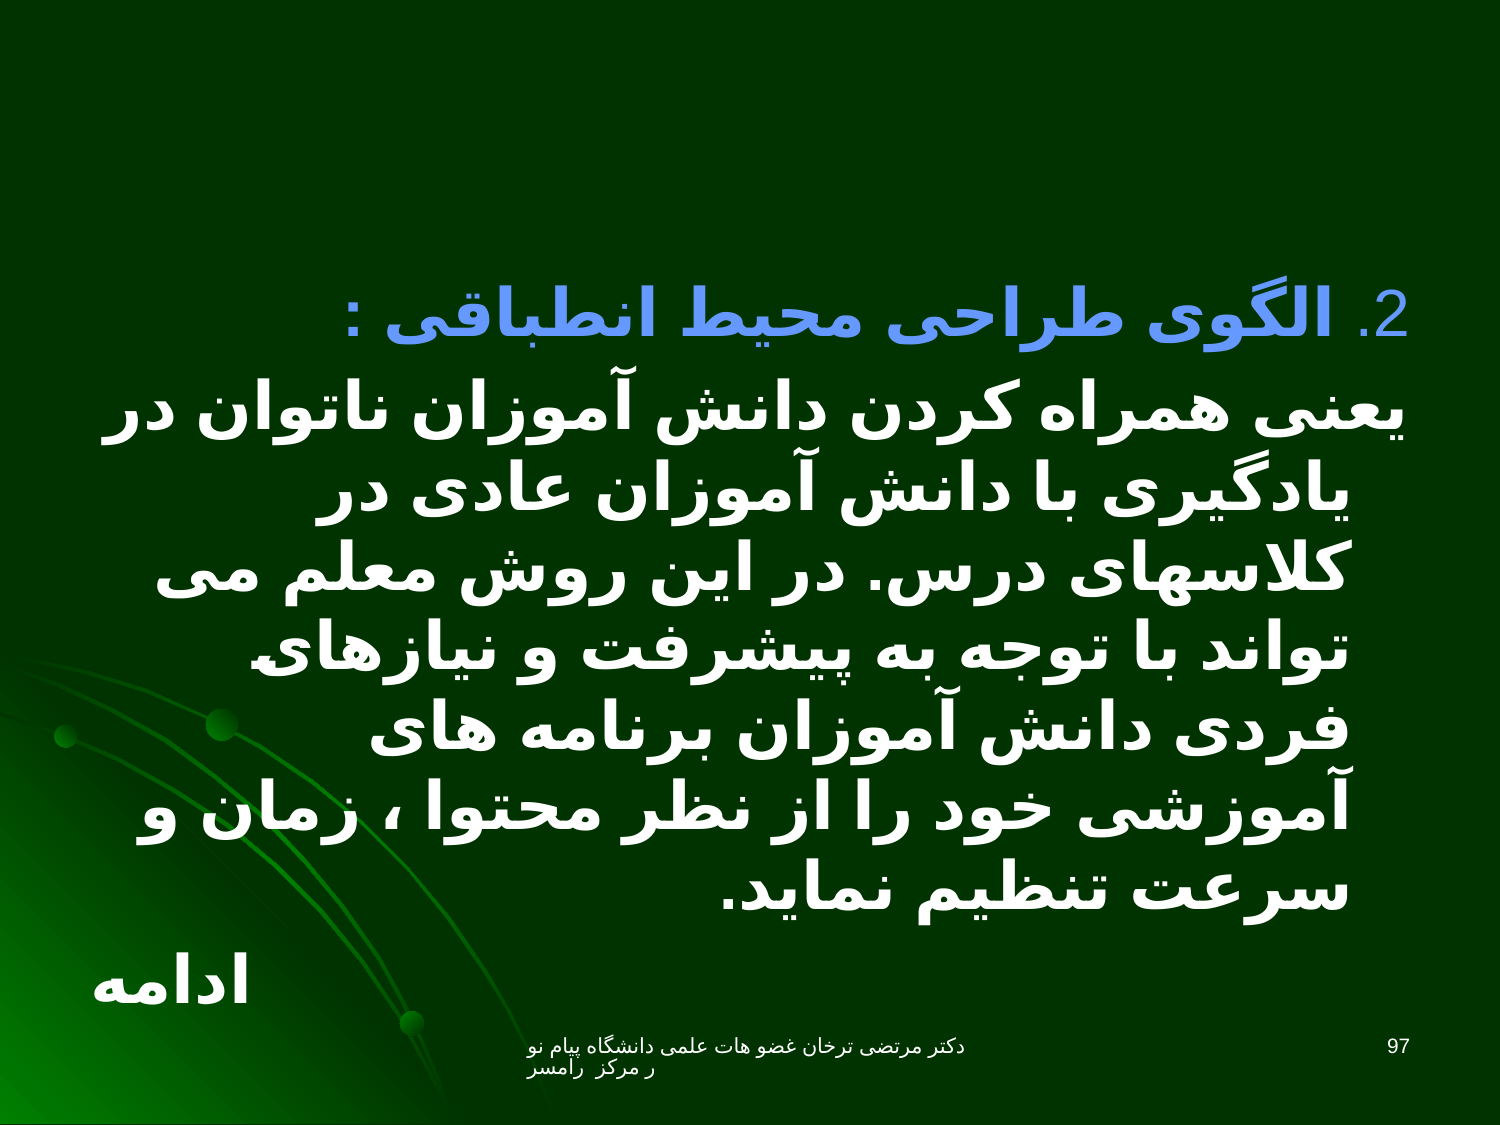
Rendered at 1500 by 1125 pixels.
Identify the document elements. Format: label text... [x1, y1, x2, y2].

list 2. الگوی طراحی محیط انطباقی : یعنی همراه کردن دانش آموزان ناتوان در یادگیری با دانش آموزان عادی در کلاسهای درس. در این روش معلم می تواند با توجه به پیشرفت و نیازهای فردی دانش آموزان برنامه های آموزشی خود را از نظر محتوا ، زمان و سرعت تنظیم نماید. ادامه [74, 262, 1426, 1006]
footer دکتر مرتضی ترخان غضو هات علمی دانشگاه پیام نور مرکز رامسر [512, 1024, 988, 1101]
slide_number 97 [1074, 1024, 1426, 1101]
